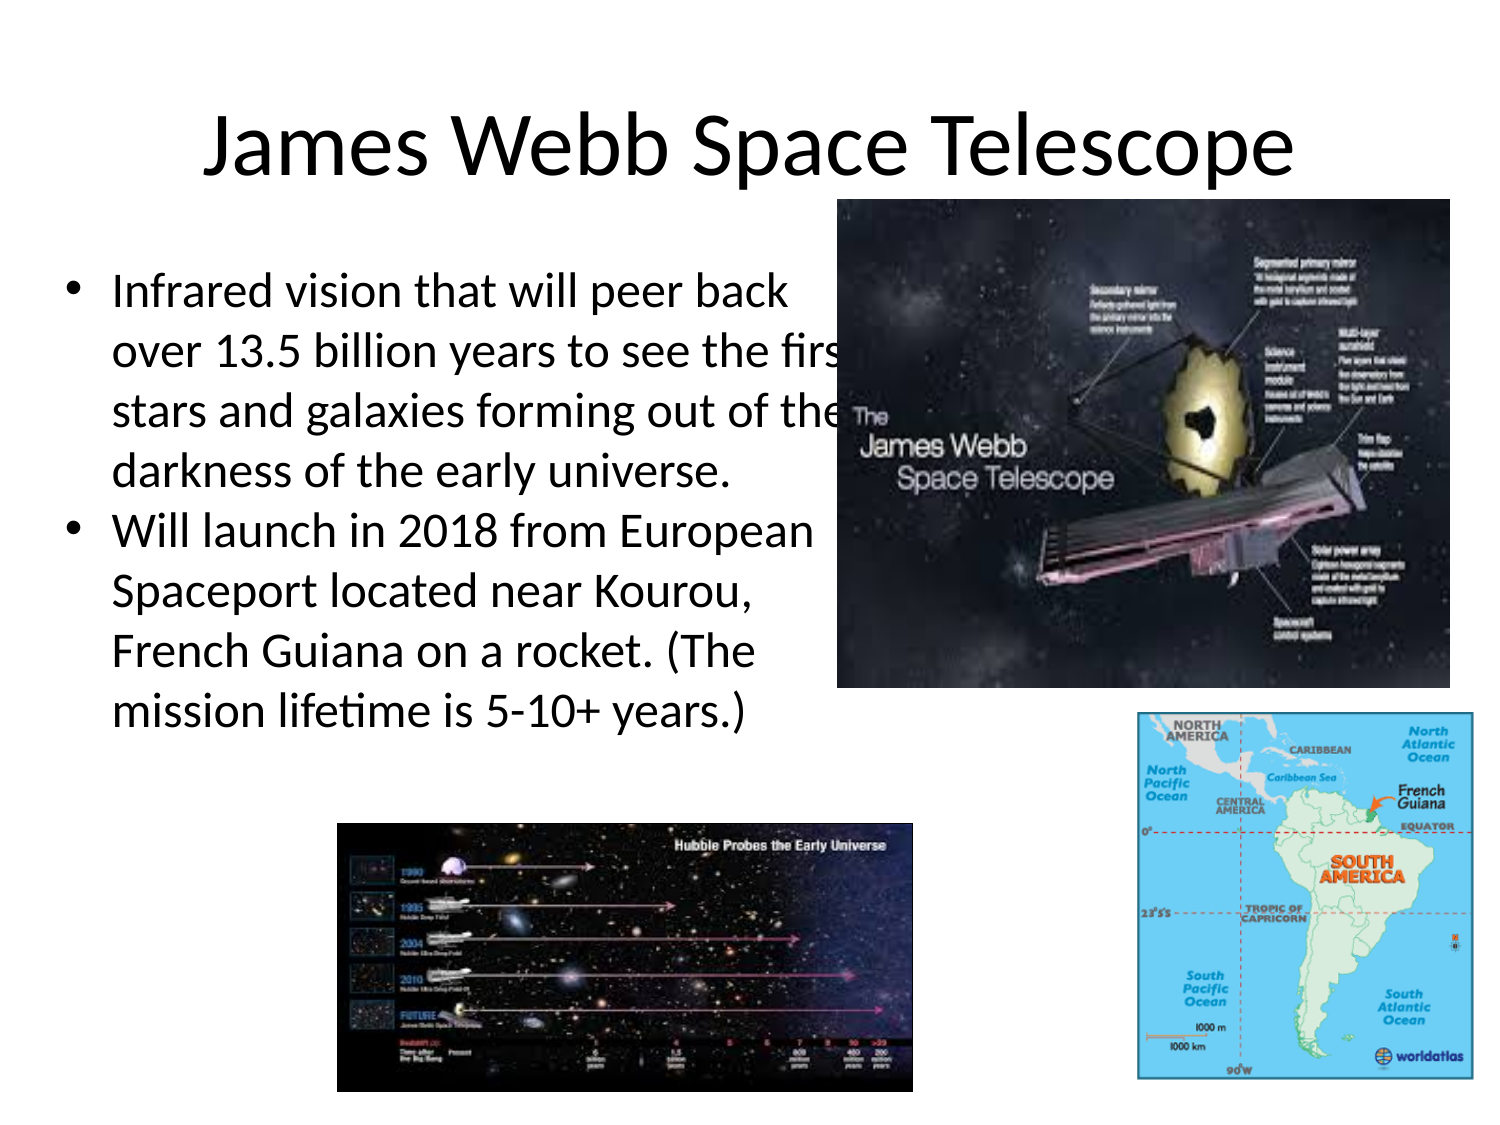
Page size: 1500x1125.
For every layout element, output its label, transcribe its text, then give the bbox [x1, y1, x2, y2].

text_box Infrared vision that will peer back over 13.5 billion years to see the first stars and galaxies forming out of the darkness of the early universe. Will launch in 2018 from European Spaceport located near Kourou, French Guiana on a rocket. (The mission lifetime is 5-10+ years.) [49, 249, 875, 805]
picture [1137, 712, 1474, 1080]
title James Webb Space Telescope [75, 45, 1425, 233]
picture [337, 822, 913, 1092]
picture [837, 199, 1451, 688]
